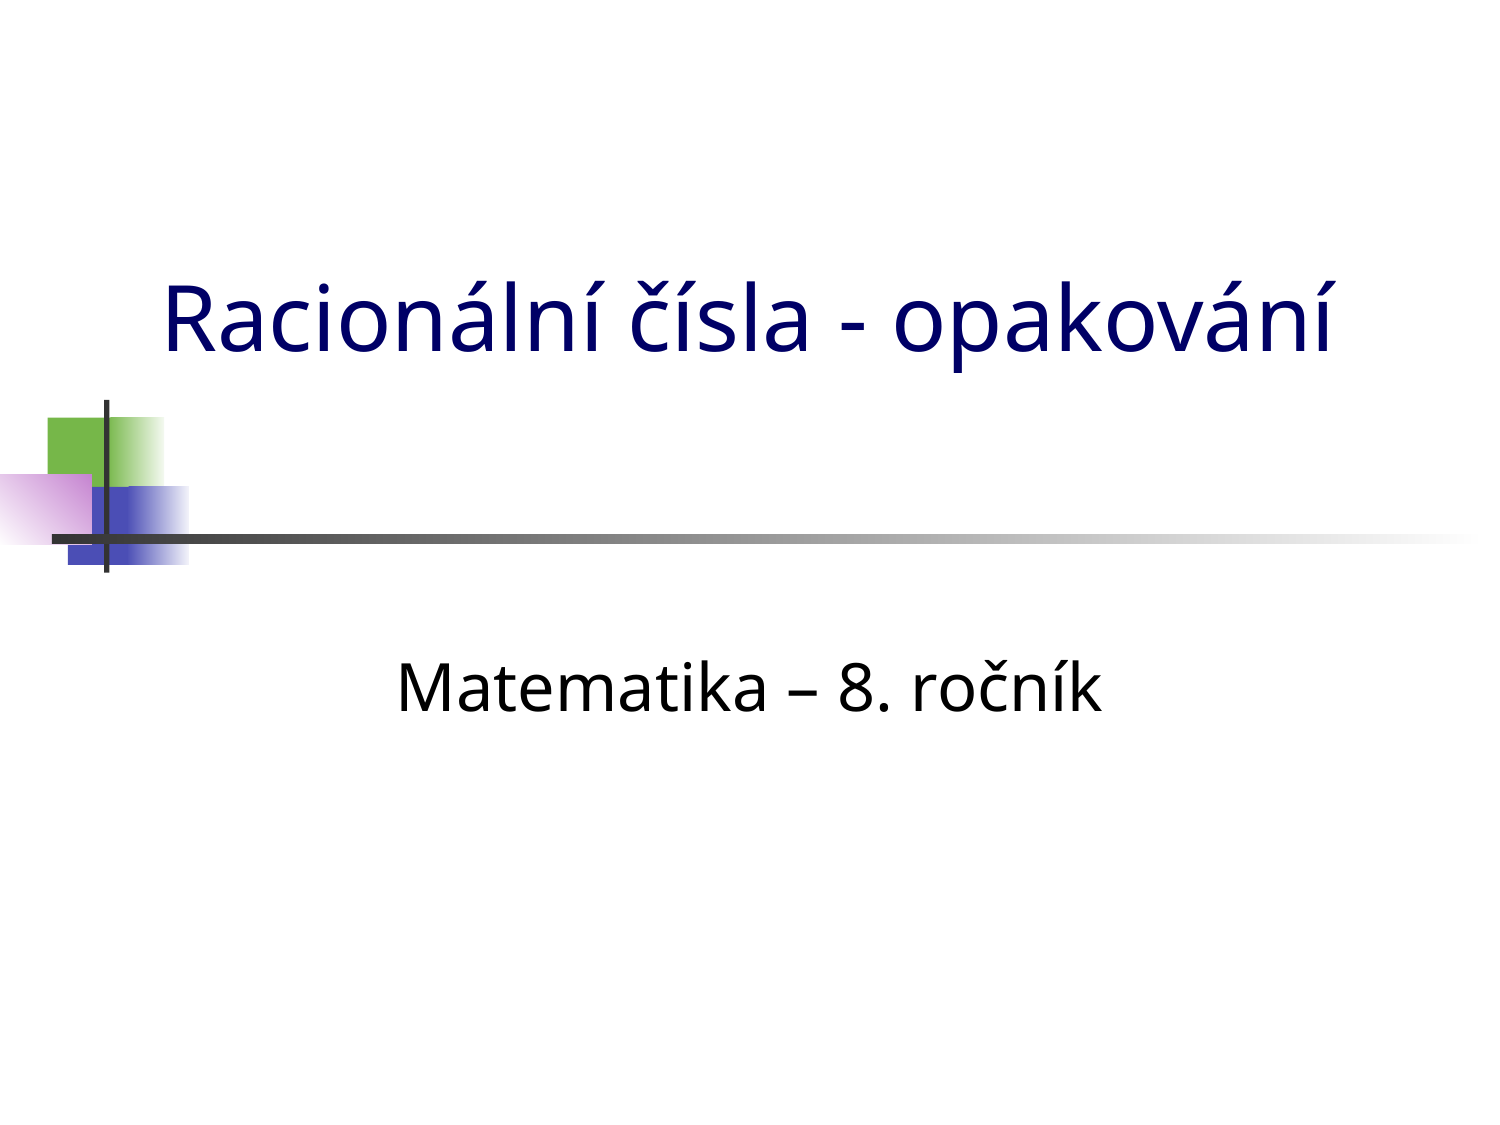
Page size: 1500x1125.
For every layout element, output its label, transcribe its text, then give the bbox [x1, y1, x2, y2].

title Racionální čísla - opakování [0, 136, 1499, 378]
subtitle Matematika – 8. ročník [224, 637, 1276, 926]
